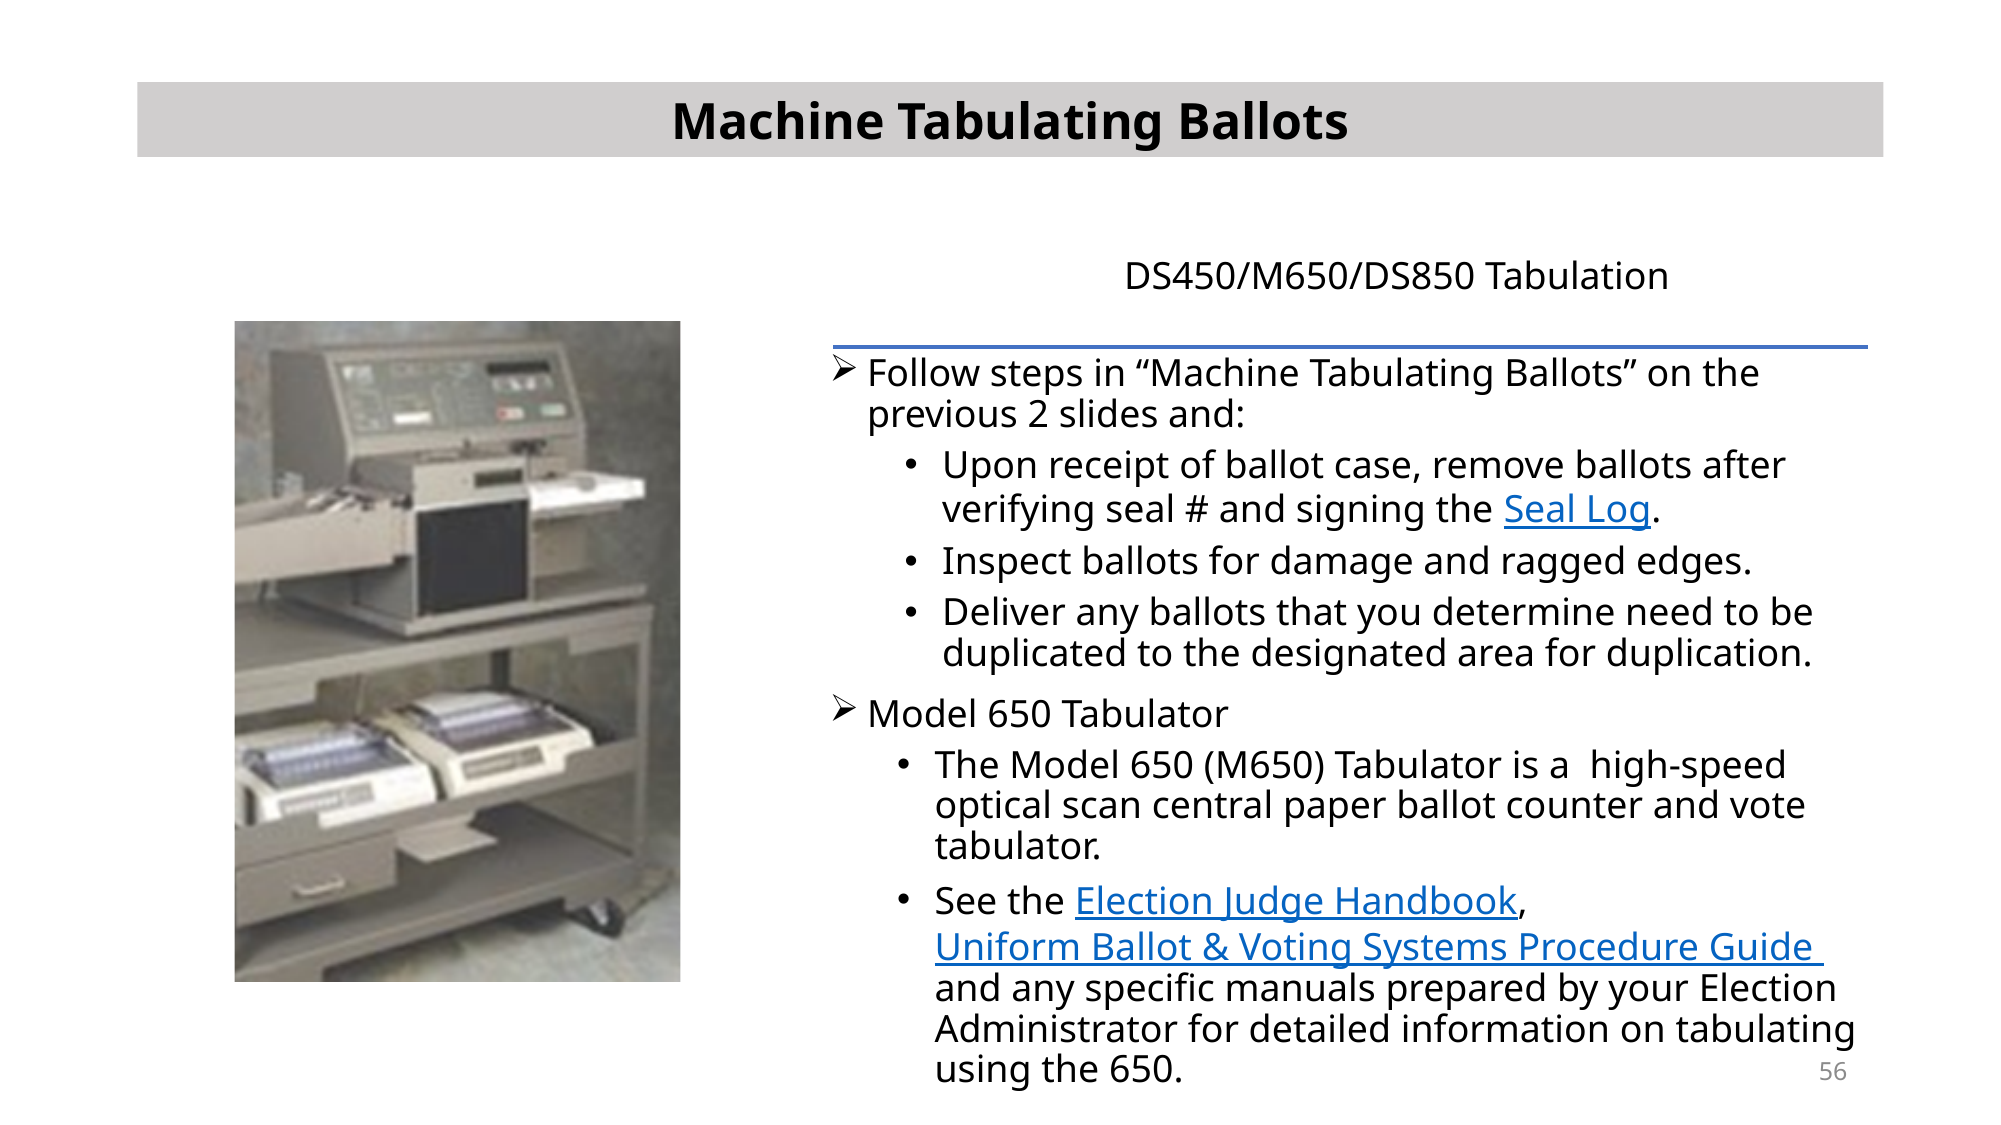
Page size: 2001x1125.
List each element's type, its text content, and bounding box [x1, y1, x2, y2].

slide_number 56 [1667, 1042, 1863, 1103]
list Follow steps in “Machine Tabulating Ballots” on the previous 2 slides and: Upon receipt of ballot case, remove ballots after verifying seal # and signing the Seal Log. Inspect ballots for damage and ragged edges. Deliver any ballots that you determine need to be duplicated to the designated area for duplication. Model 650 Tabulator The Model 650 (M650) Tabulator is a high-speed optical scan central paper ballot counter and vote tabulator. See the Election Judge Handbook, Uniform Ballot & Voting Systems Procedure Guide and any specific manuals prepared by your Election Administrator for detailed information on tabulating using the 650. [814, 346, 1895, 1021]
text_box Machine Tabulating Ballots [137, 82, 1884, 157]
picture [234, 321, 681, 982]
text_box DS450/M650/DS850 Tabulation [1109, 244, 1686, 305]
